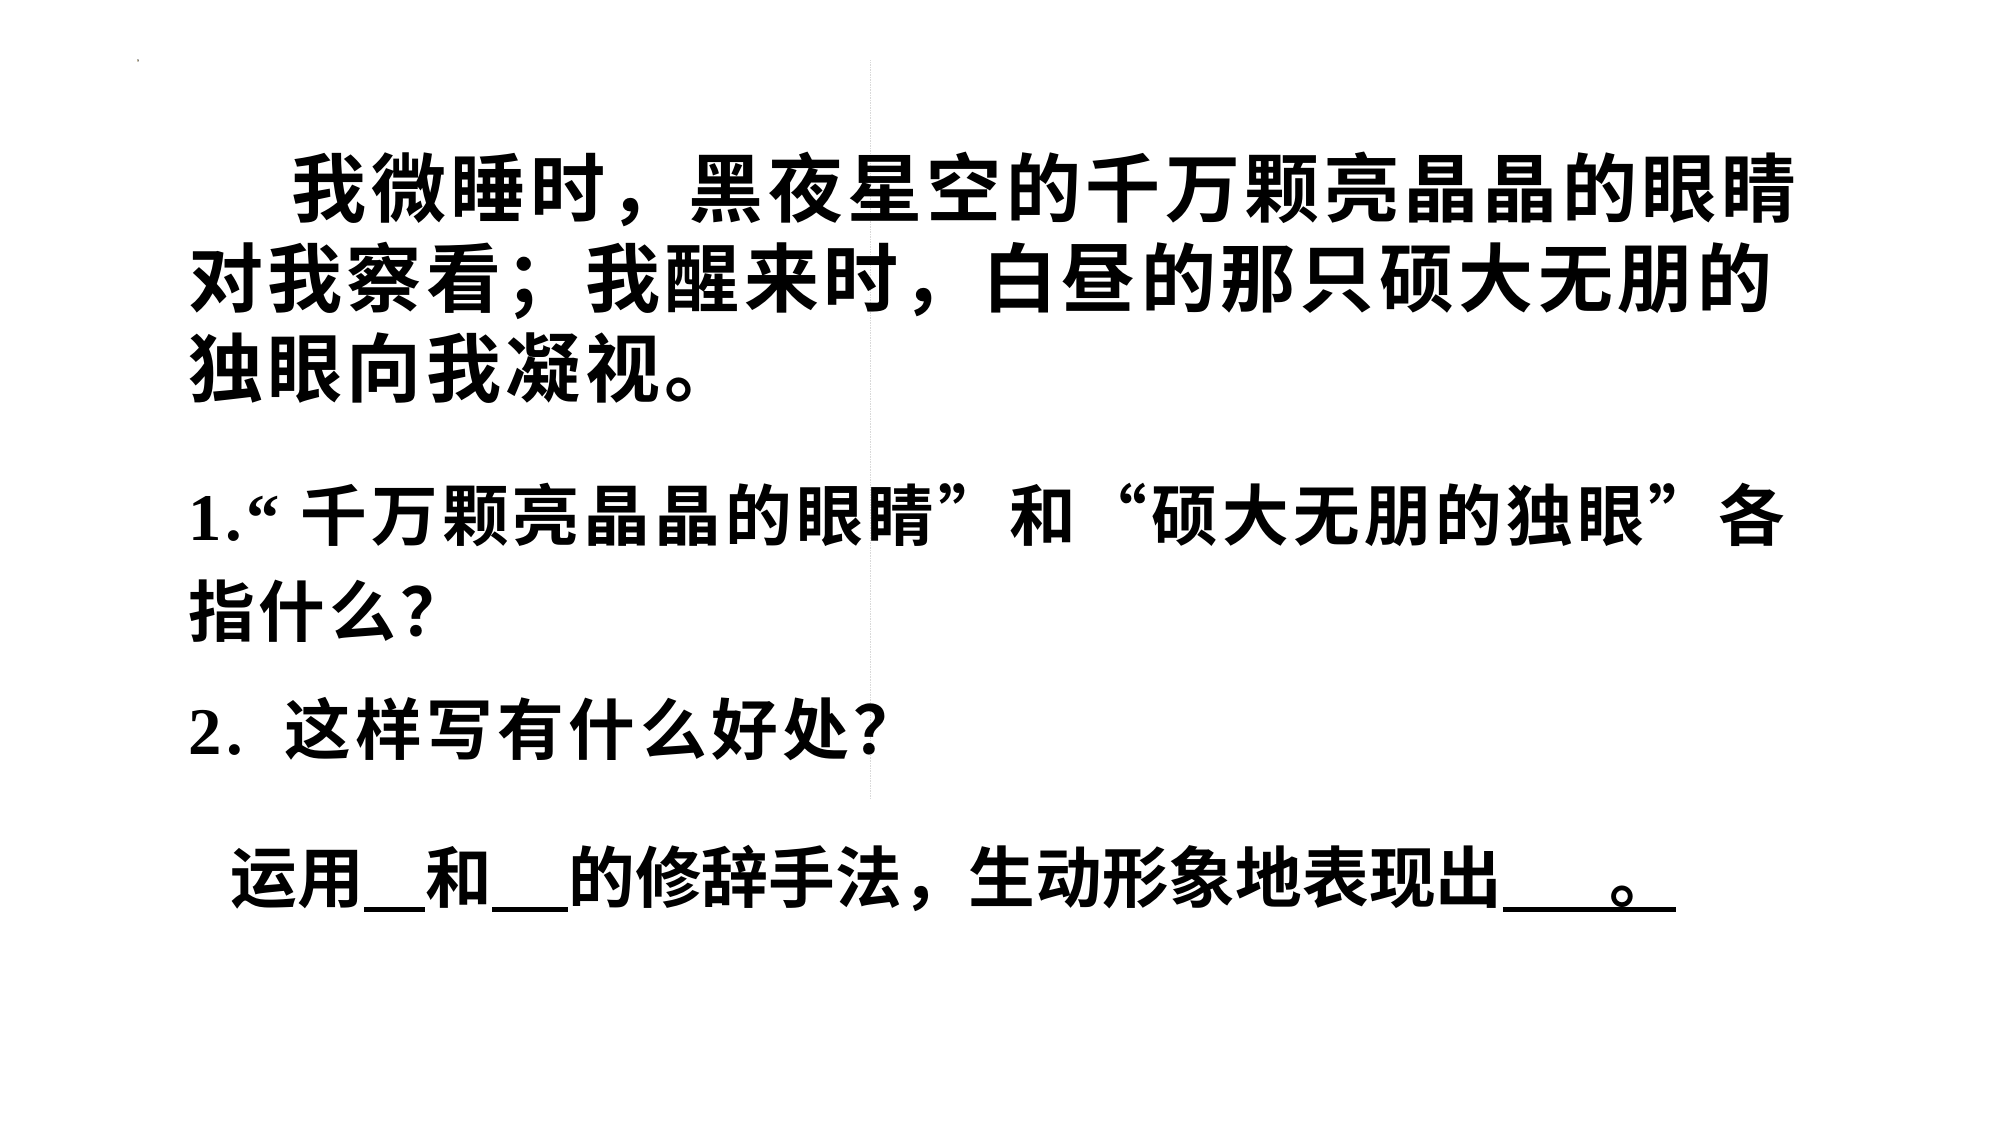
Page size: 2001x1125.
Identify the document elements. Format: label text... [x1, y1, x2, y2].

text_box 1.“千万颗亮晶晶的眼睛”和“硕大无朋的独眼”各指什么？ 2. 这样写有什么好处？ [173, 490, 1823, 861]
text_box 我微睡时，黑夜星空的千万颗亮晶晶的眼睛对我察看；我醒来时，白昼的那只硕大无朋的独眼向我凝视。 [871, 63, 1823, 490]
text_box 我微睡时，黑夜星空的千万颗亮晶晶的眼睛对我察看；我醒来时，白昼的那只硕大无朋的独眼向我凝视。 [173, 63, 870, 490]
text_box 运用 和 的修辞手法，生动形象地表现出 。 [210, 825, 1792, 926]
